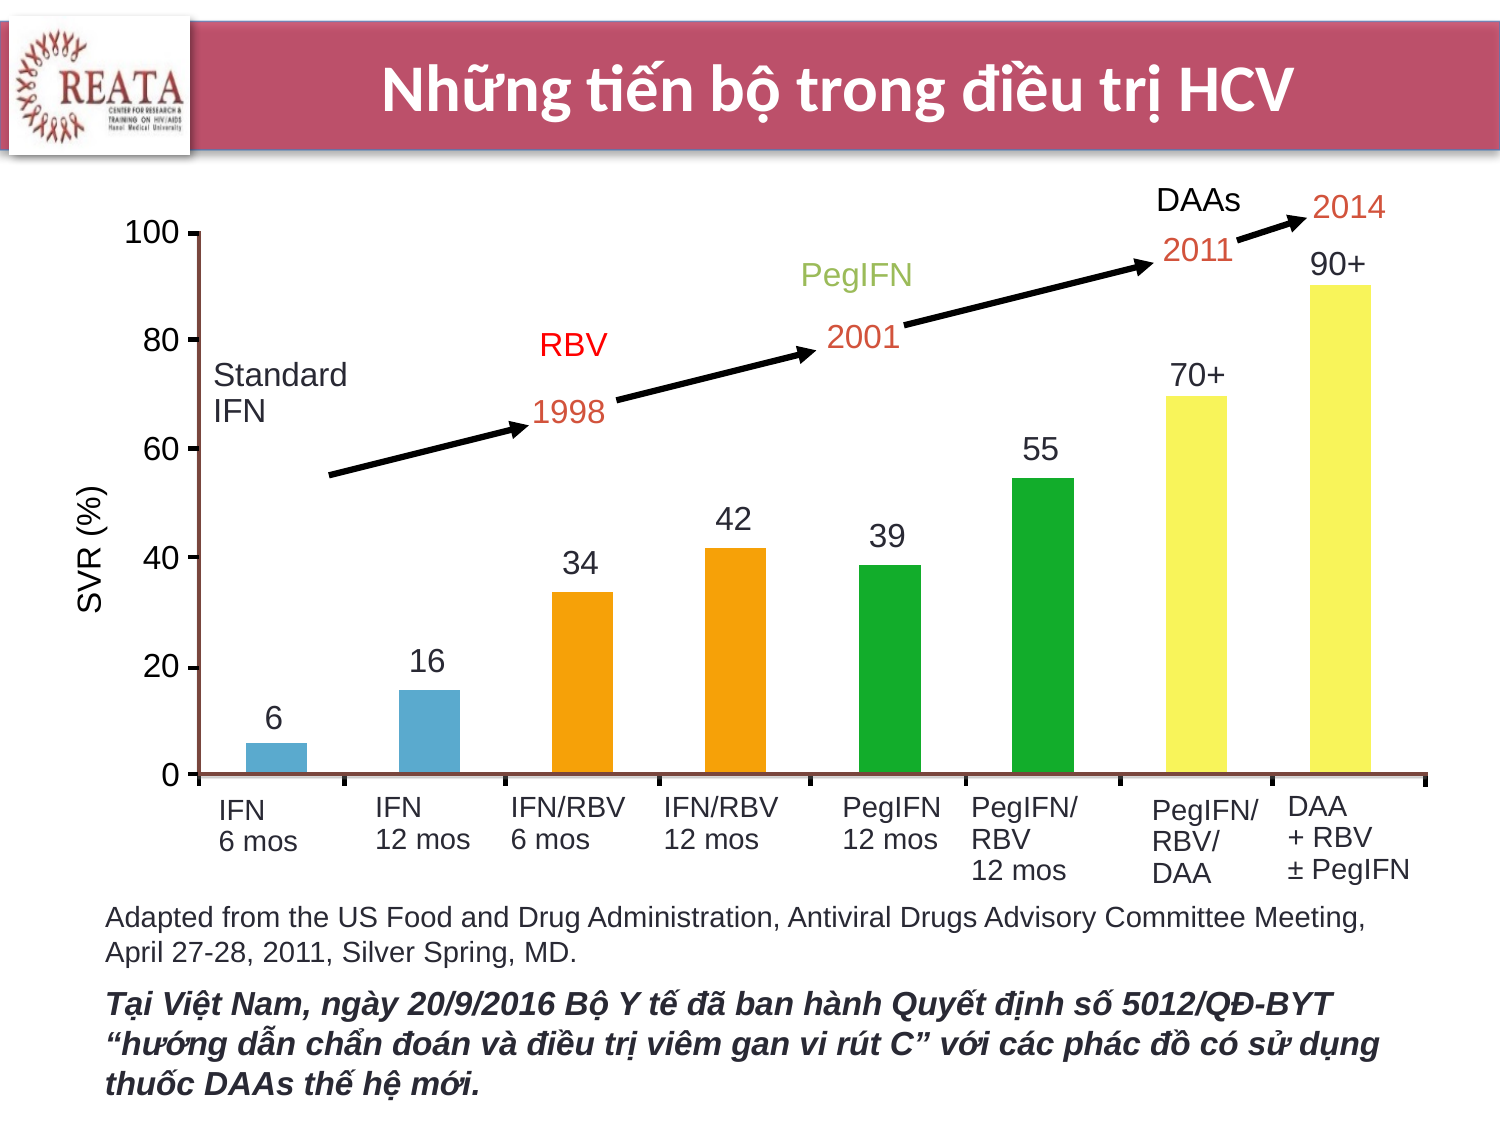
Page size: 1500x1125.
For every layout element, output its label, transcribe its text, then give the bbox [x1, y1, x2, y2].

text_box Adapted from the US Food and Drug Administration, Antiviral Drugs Advisory Committee Meeting, April 27-28, 2011, Silver Spring, MD. [90, 891, 1441, 974]
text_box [63, 175, 1428, 899]
text_box Tại Việt Nam, ngày 20/9/2016 Bộ Y tế đã ban hành Quyết định số 5012/QĐ-BYT “hướng dẫn chẩn đoán và điều trị viêm gan vi rút C” với các phác đồ có sử dụng thuốc DAAs thế hệ mới. [90, 974, 1441, 1110]
picture [9, 16, 190, 155]
text_box Những tiến bộ trong điều trị HCV [193, 31, 1484, 139]
